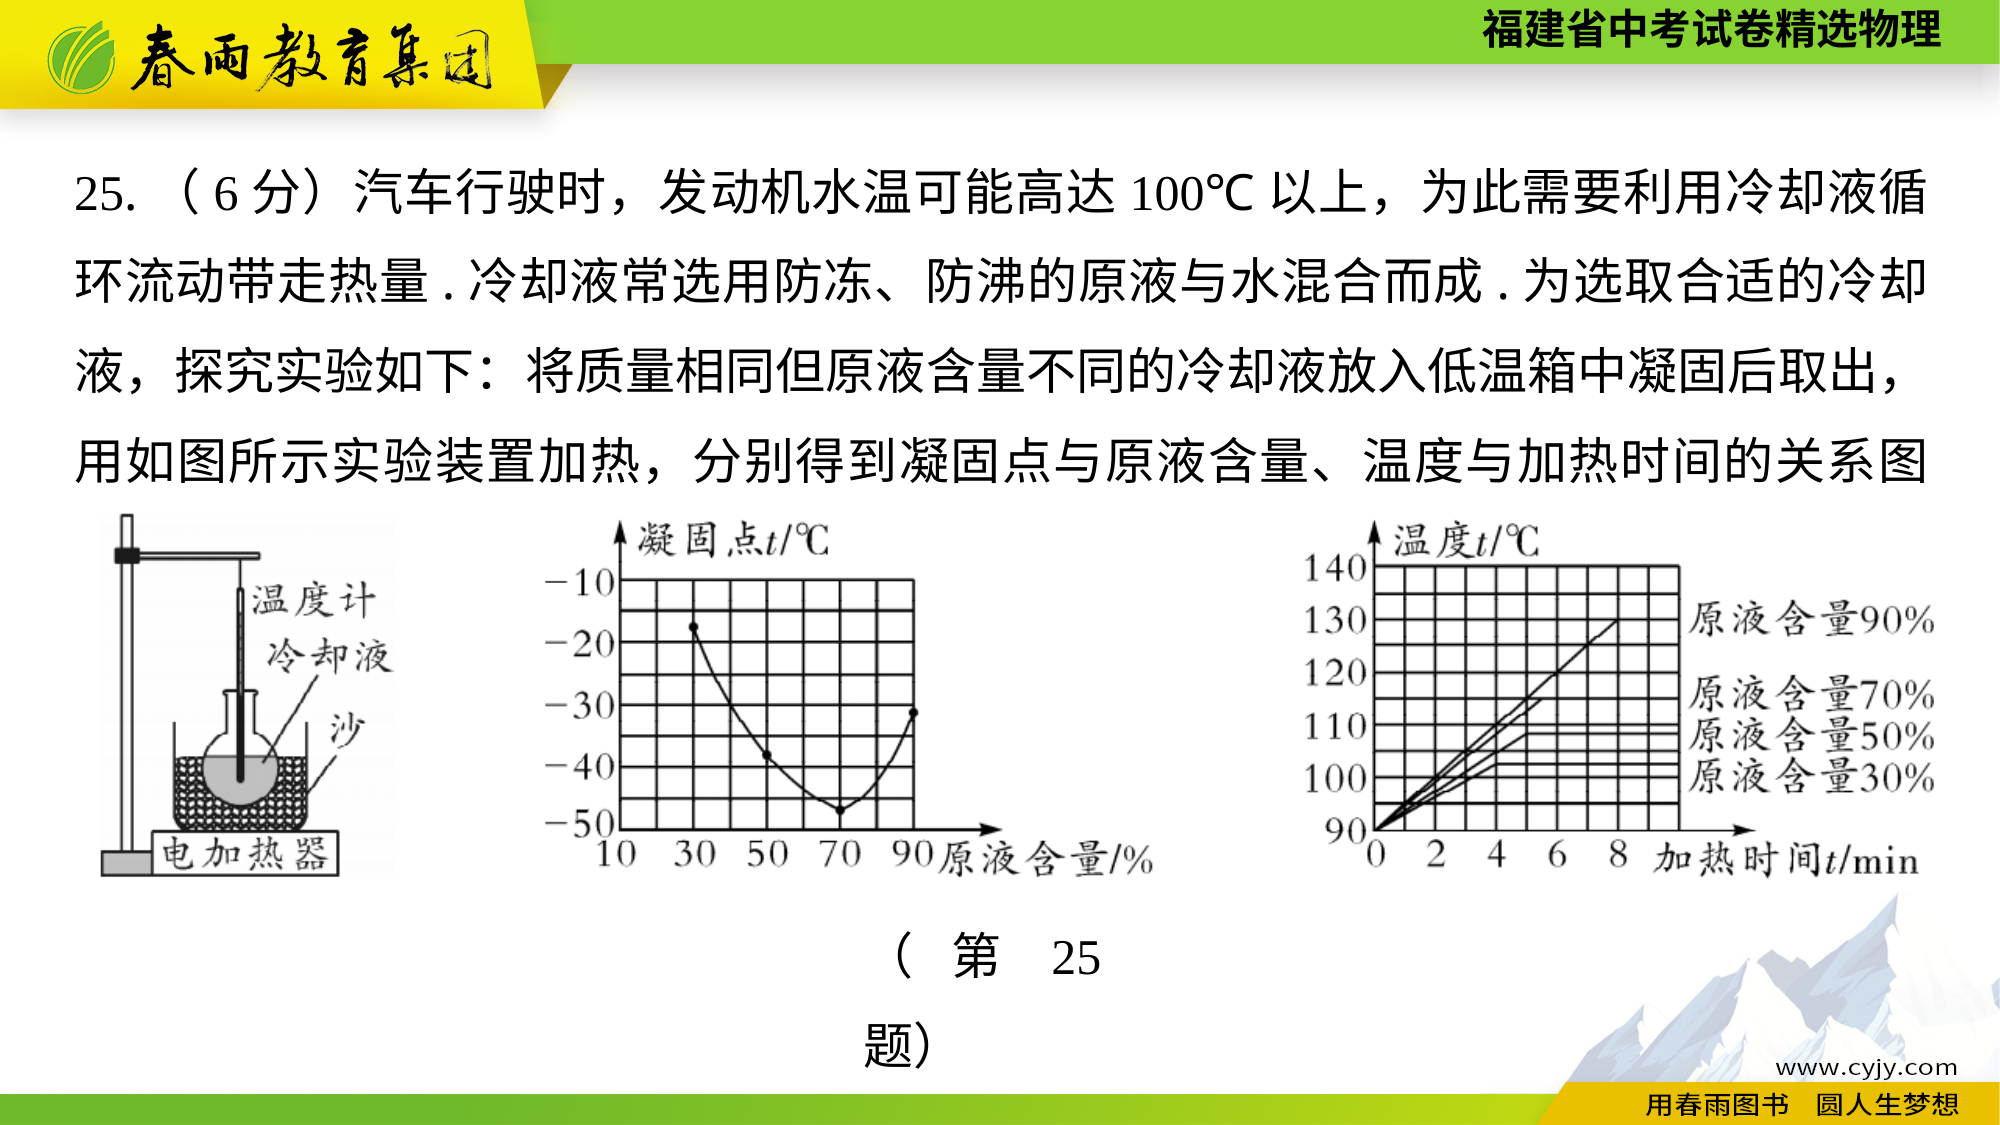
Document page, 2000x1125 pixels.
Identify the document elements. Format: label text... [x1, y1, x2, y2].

picture [0, 0, 2000, 1125]
list 25.（6分）汽车行驶时，发动机水温可能高达100℃以上，为此需要利用冷却液循环流动带走热量.冷却液常选用防冻、防沸的原液与水混合而成.为选取合适的冷却液，探究实验如下：将质量相同但原液含量不同的冷却液放入低温箱中凝固后取出，用如图所示实验装置加热，分别得到凝固点与原液含量、温度与加热时间的关系图像. [59, 122, 1944, 490]
text_box （第25题） [848, 899, 1129, 993]
